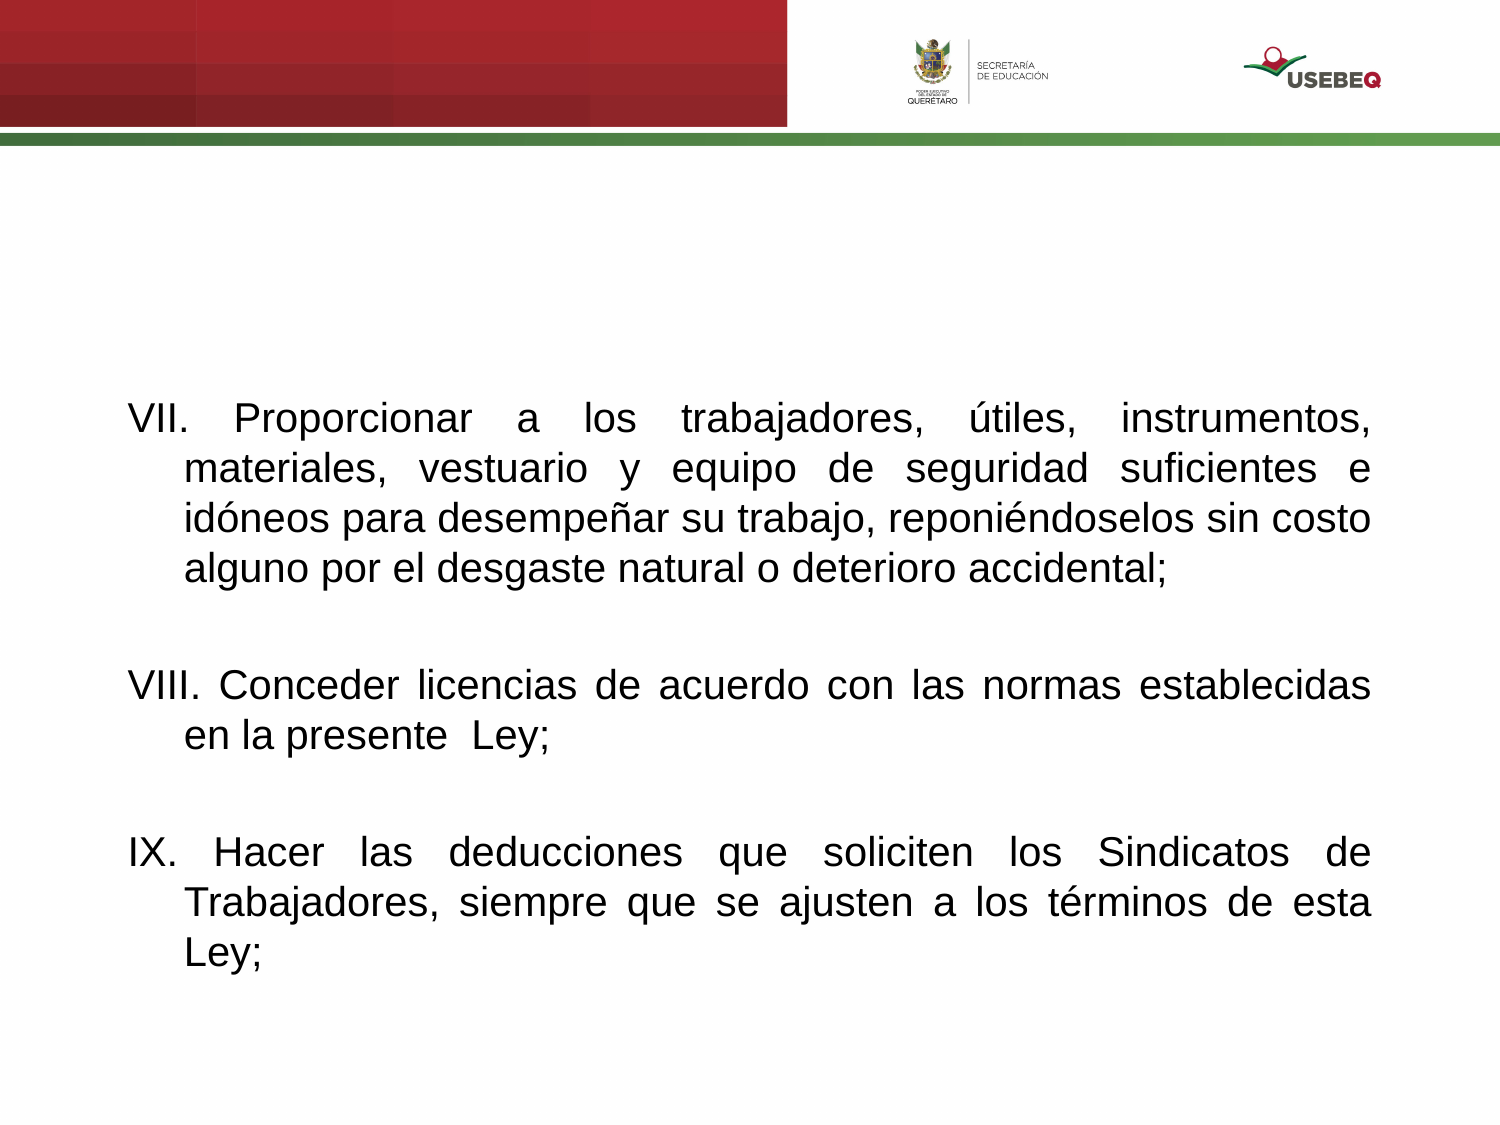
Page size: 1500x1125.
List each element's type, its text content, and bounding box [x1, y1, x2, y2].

picture [0, 0, 1500, 1125]
list VII. Proporcionar a los trabajadores, útiles, instrumentos, materiales, vestuario y equipo de seguridad suficientes e idóneos para desempeñar su trabajo, reponiéndoselos sin costo alguno por el desgaste natural o deterioro accidental; VIII. Conceder licencias de acuerdo con las normas establecidas en la presente Ley; IX. Hacer las deducciones que soliciten los Sindicatos de Trabajadores, siempre que se ajusten a los términos de esta Ley; [112, 208, 1388, 1063]
